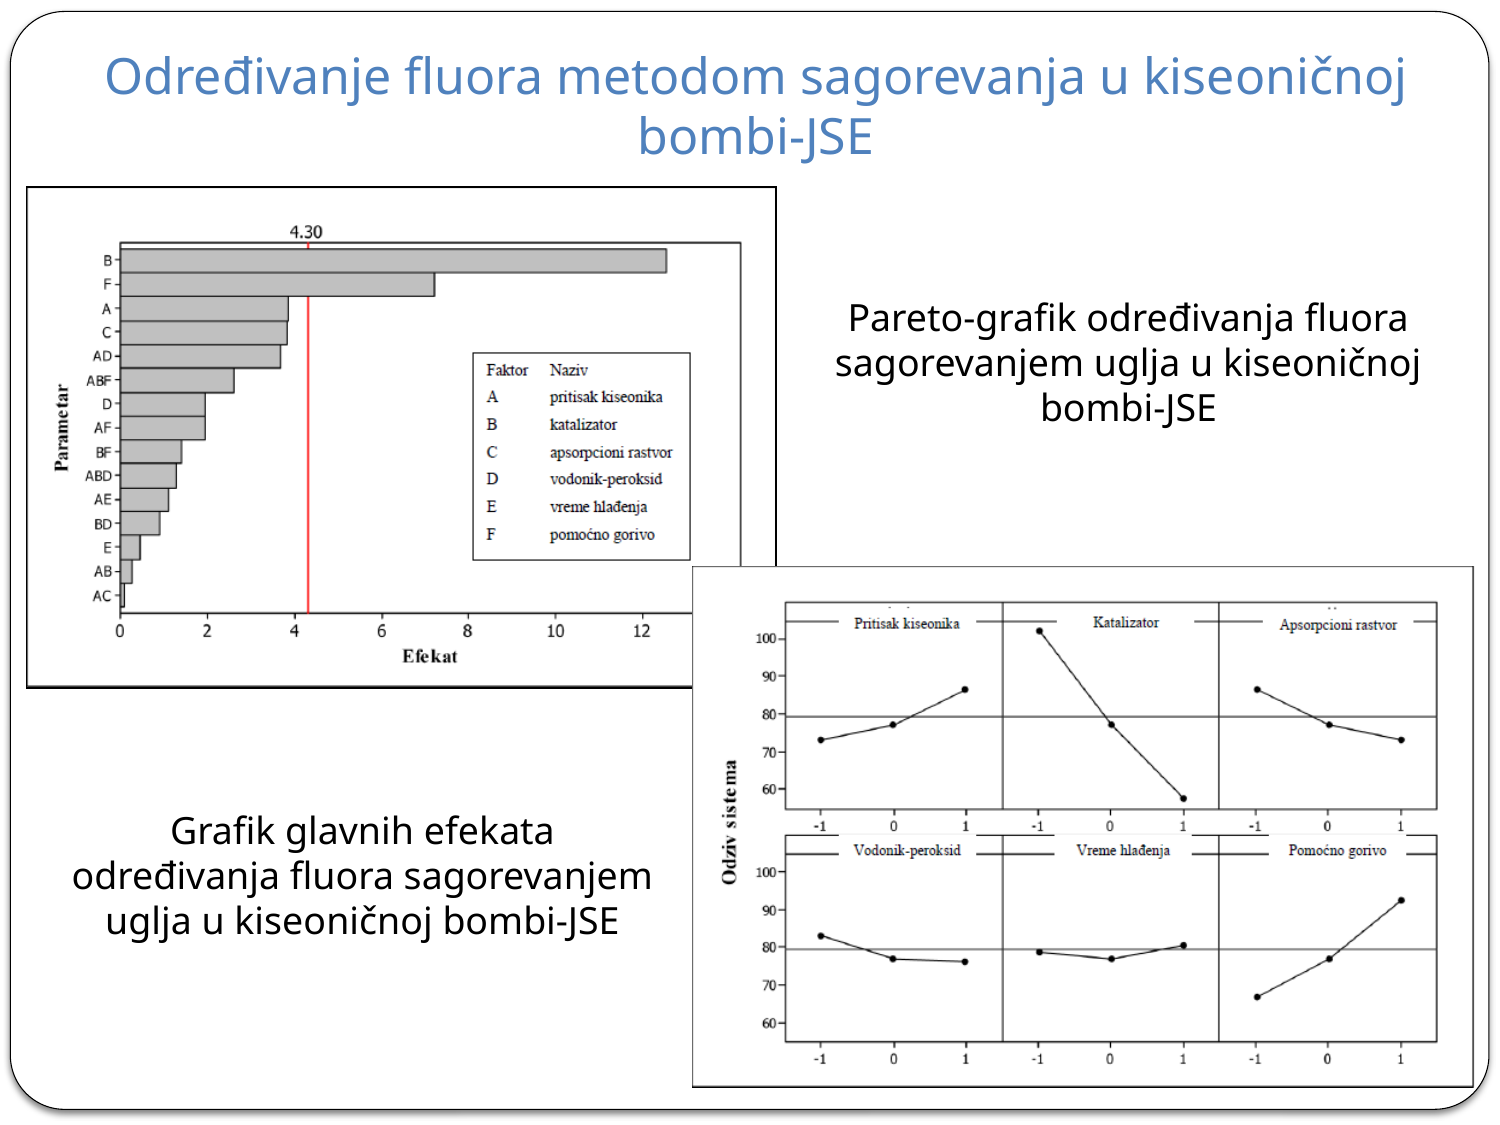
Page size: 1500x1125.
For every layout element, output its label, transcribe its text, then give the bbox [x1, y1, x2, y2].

text_box Grafik glavnih efekata određivanja fluora sagorevanjem uglja u kiseoničnoj bombi-JSE [50, 799, 675, 950]
picture [26, 187, 1476, 1088]
text_box Pareto-grafik određivanja fluora sagorevanjem uglja u kiseoničnoj bombi-JSE [782, 286, 1478, 436]
text_box Određivanje fluora metodom sagorevanja u kiseoničnoj bombi-JSE [74, 37, 1438, 173]
